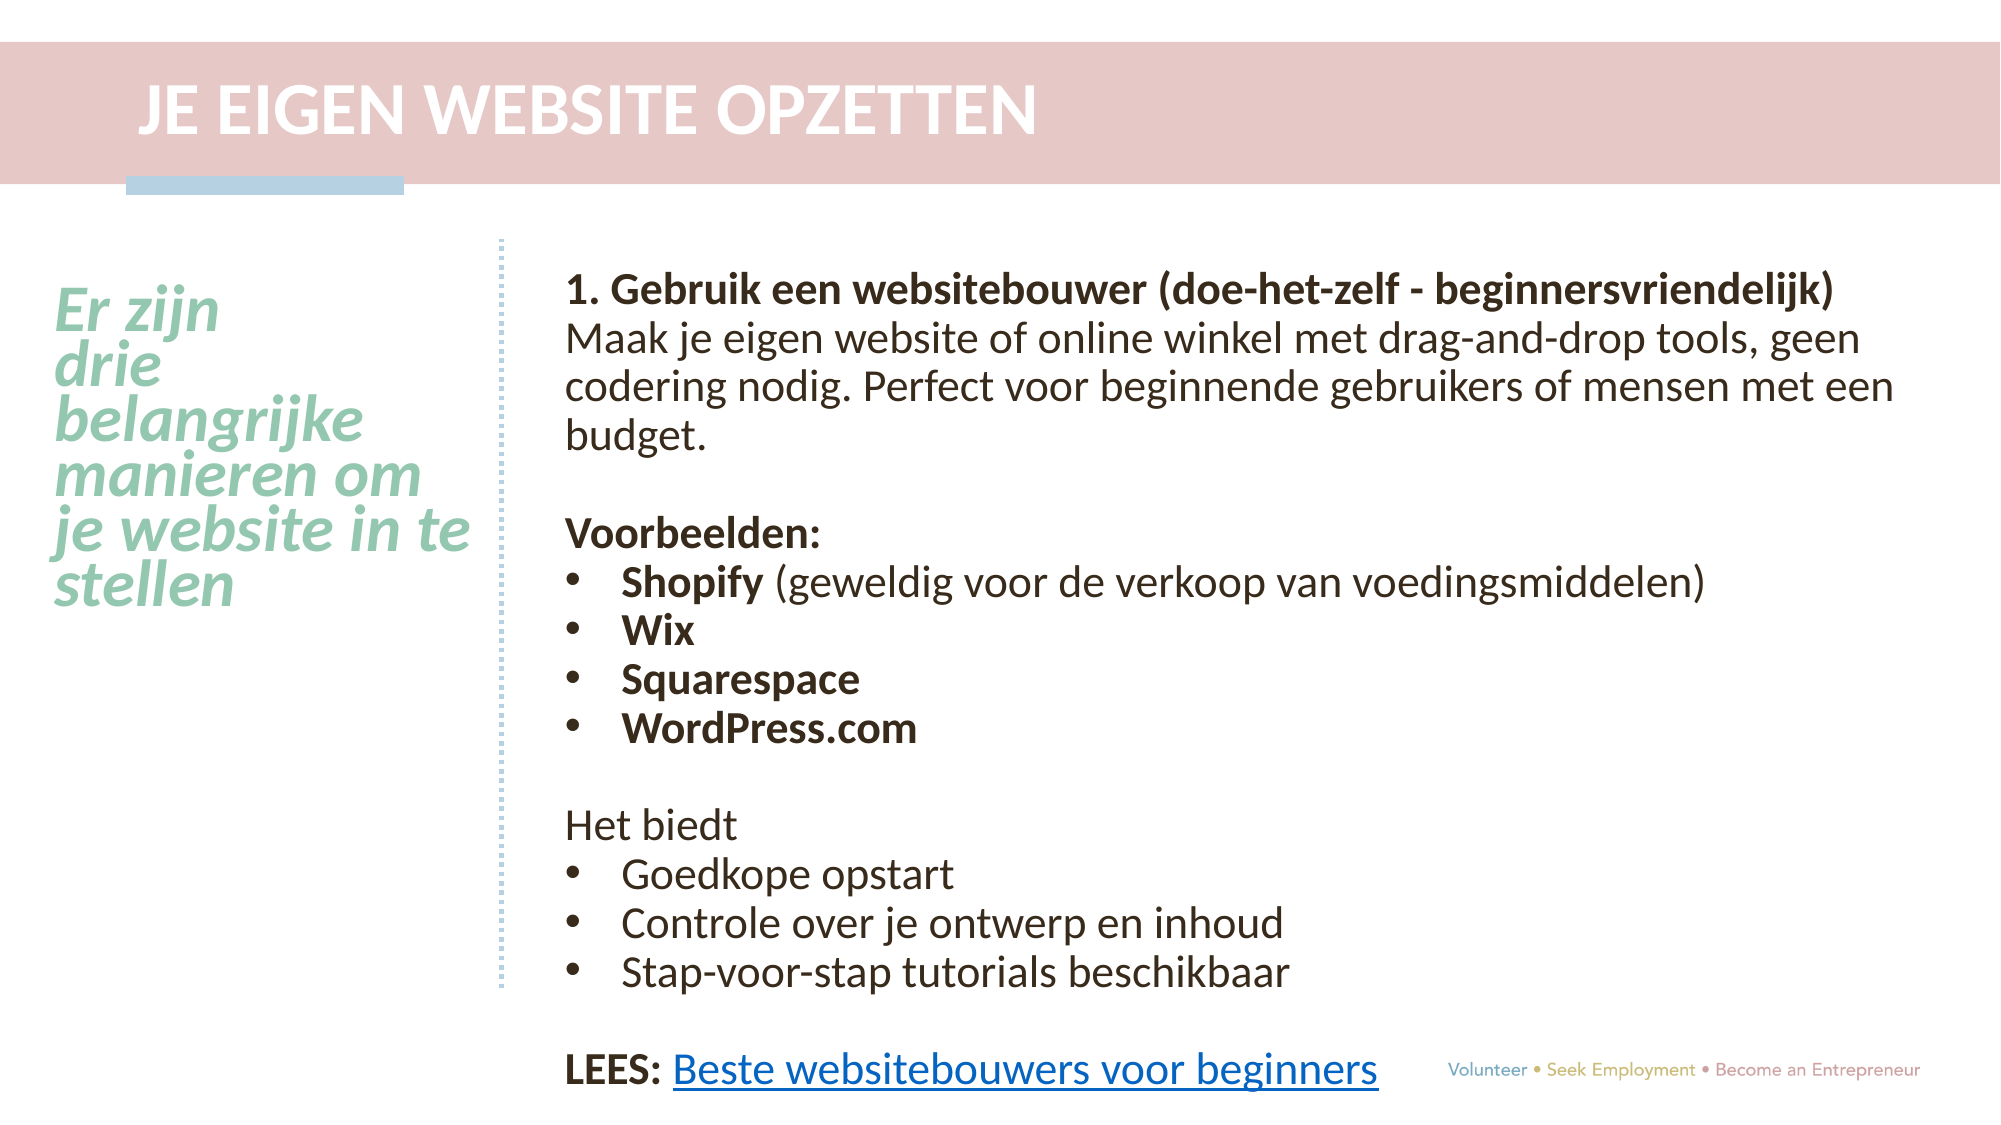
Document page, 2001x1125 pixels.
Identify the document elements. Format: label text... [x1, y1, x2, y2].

list Er zijn drie belangrijke manieren om je website in te stellen [39, 282, 501, 672]
list JE EIGEN WEBSITE OPZETTEN [123, 51, 1913, 170]
picture [1418, 1046, 1971, 1103]
text_box 1. Gebruik een websitebouwer (doe-het-zelf - beginnersvriendelijk) Maak je eigen website of online winkel met drag-and-drop tools, geen codering nodig. Perfect voor beginnende gebruikers of mensen met een budget. Voorbeelden: Shopify (geweldig voor de verkoop van voedingsmiddelen) Wix Squarespace WordPress.com Het biedt Goedkope opstart Controle over je ontwerp en inhoud Stap-voor-stap tutorials beschikbaar LEES: Beste websitebouwers voor beginners [549, 257, 1933, 733]
